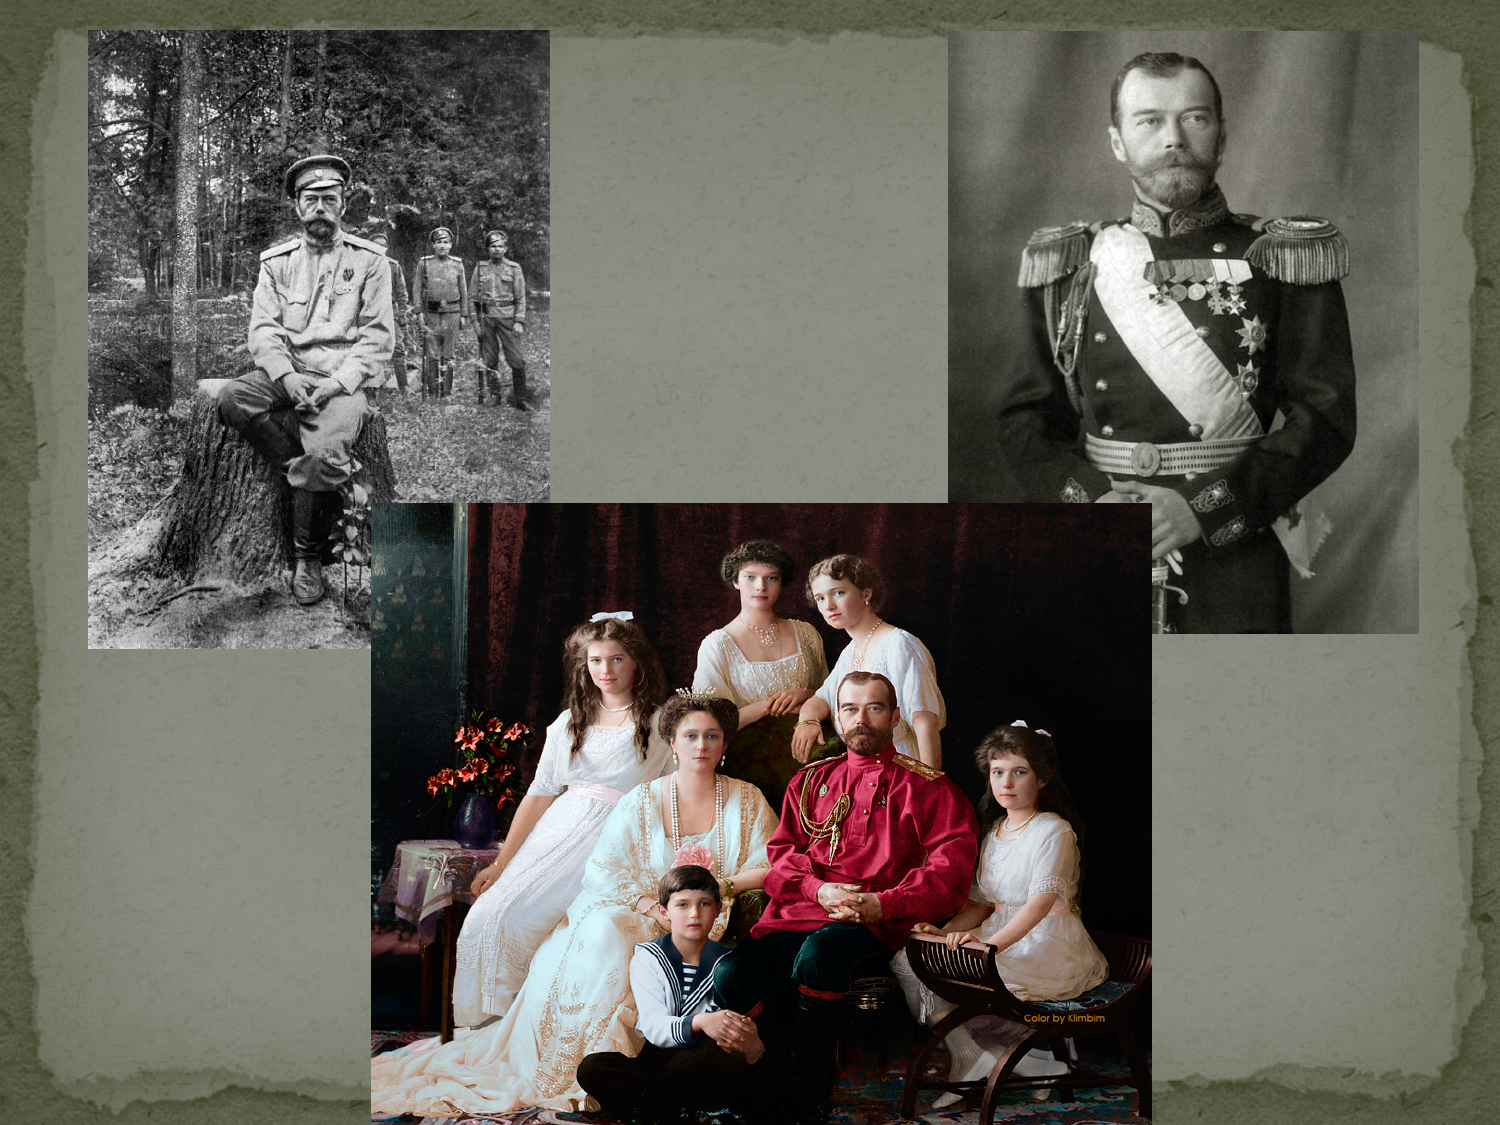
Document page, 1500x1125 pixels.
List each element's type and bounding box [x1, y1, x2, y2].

list [951, 33, 1418, 632]
picture [88, 30, 1152, 1125]
